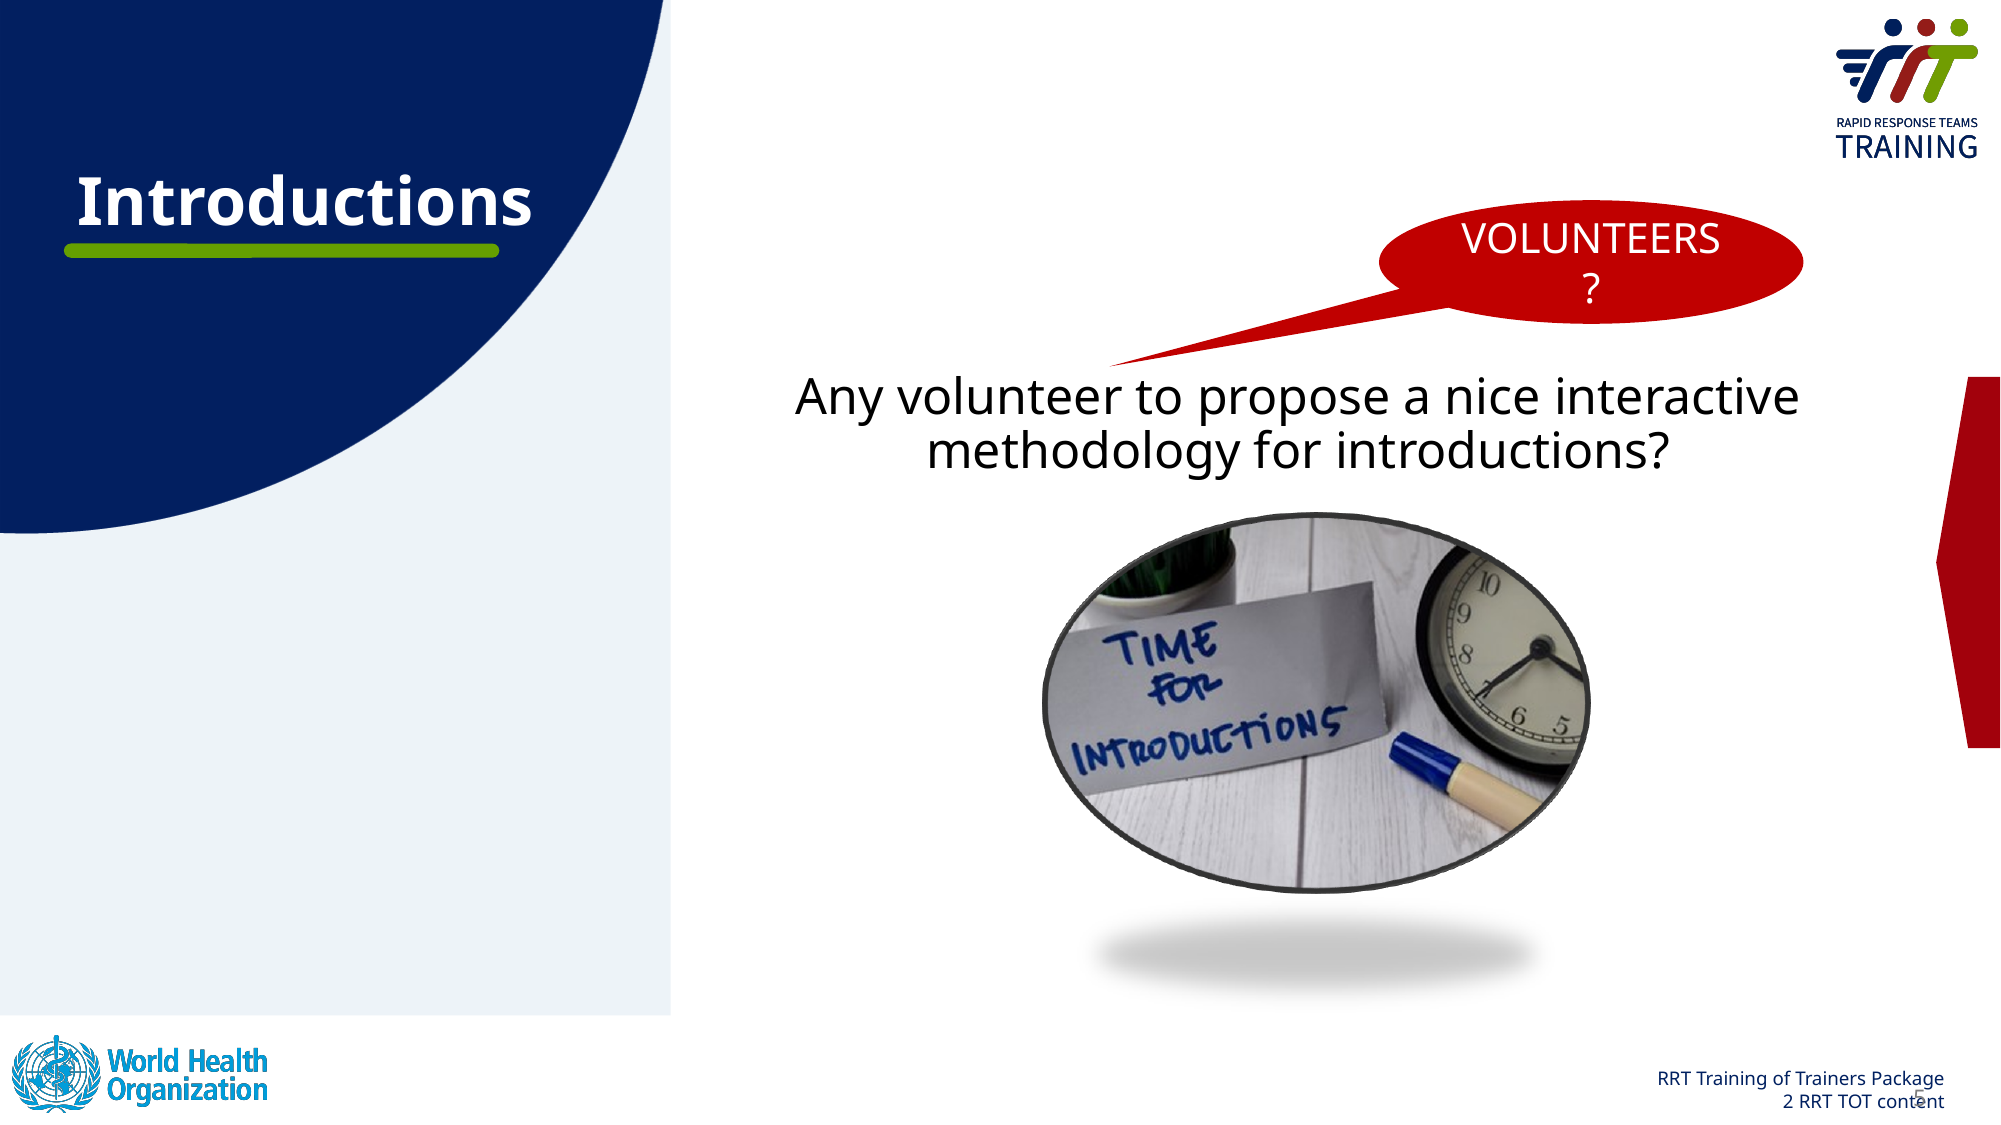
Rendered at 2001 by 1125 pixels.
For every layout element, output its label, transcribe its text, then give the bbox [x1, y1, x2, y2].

picture [24, 1054, 36, 1087]
picture [34, 1054, 43, 1078]
text_box Introductions [70, 151, 546, 247]
picture [12, 1035, 54, 1068]
picture [22, 1062, 26, 1077]
picture [71, 1053, 90, 1091]
picture [1835, 19, 1978, 167]
picture [36, 1088, 78, 1105]
picture [30, 1083, 37, 1091]
picture [46, 1056, 54, 1062]
list Any volunteer to propose a nice interactive methodology for introductions? [700, 137, 1897, 586]
picture [1040, 510, 1592, 1024]
picture [59, 1035, 267, 1113]
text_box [1378, 199, 1804, 325]
picture [0, 0, 670, 538]
picture [50, 1108, 62, 1113]
picture [12, 1083, 48, 1113]
picture [40, 1062, 47, 1070]
